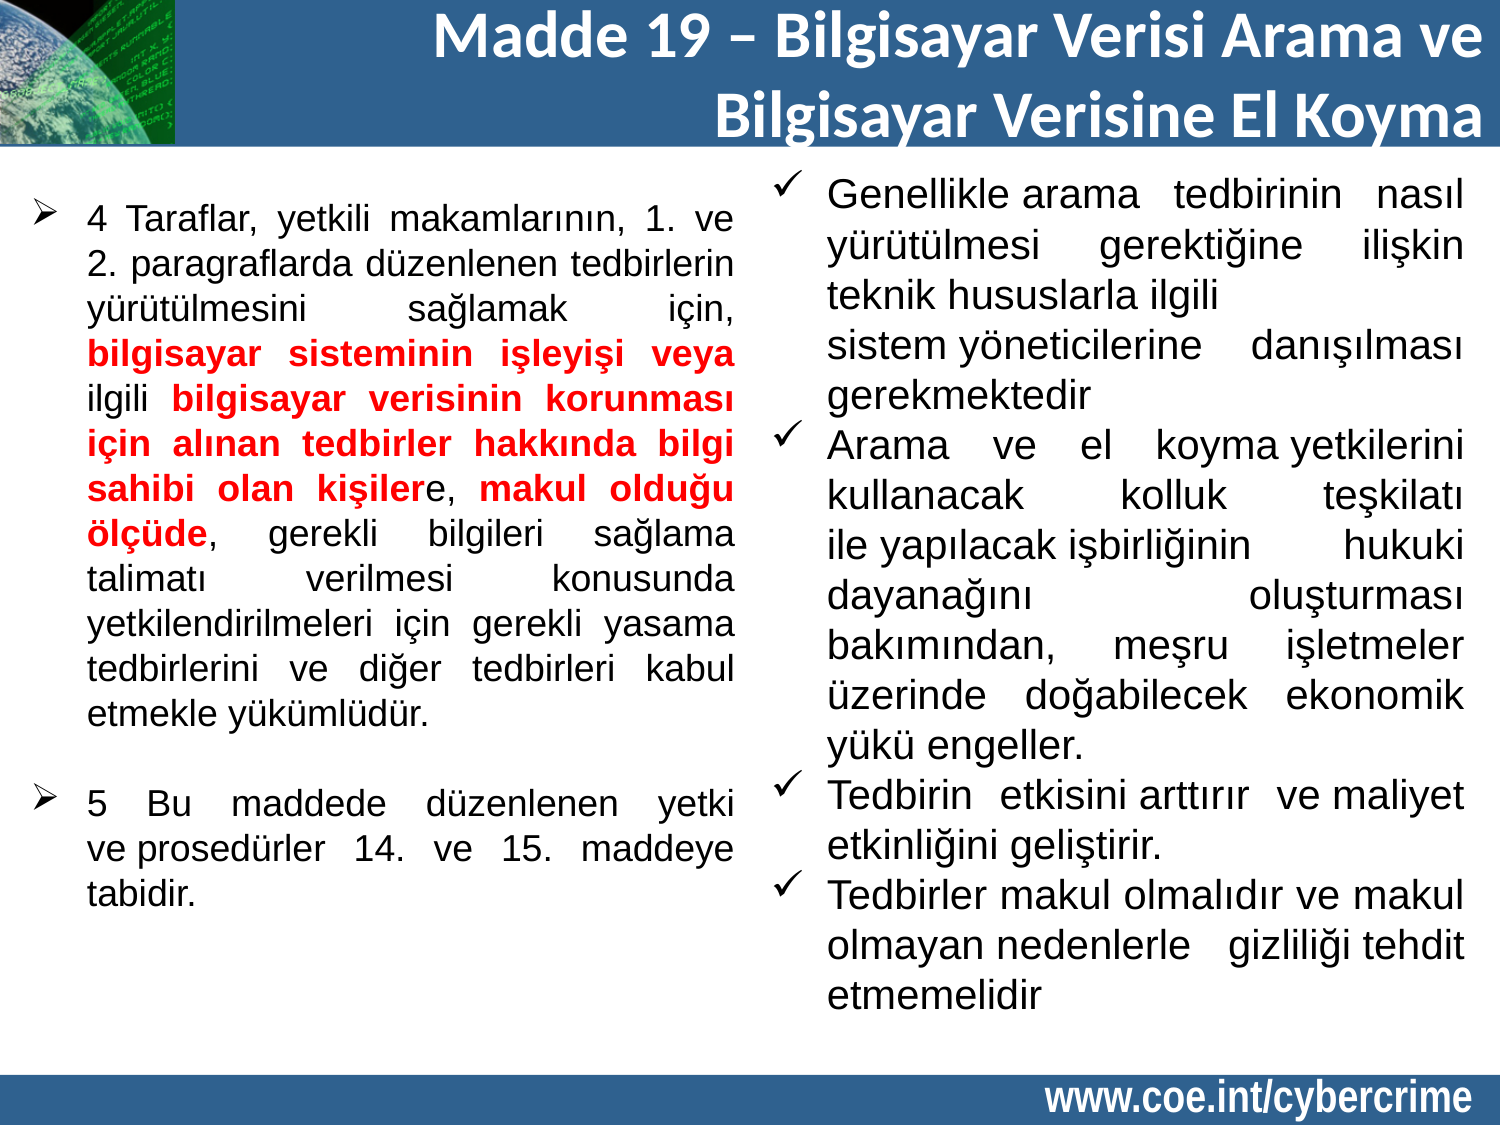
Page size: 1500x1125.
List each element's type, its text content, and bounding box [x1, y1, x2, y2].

text_box 4 Taraflar, yetkili makamlarının, 1. ve 2. paragraflarda düzenlenen tedbirlerin yürütülmesini sağlamak için, bilgisayar sisteminin işleyişi veya ilgili bilgisayar verisinin korunması için alınan tedbirler hakkında bilgi sahibi olan kişilere, makul olduğu ölçüde, gerekli bilgileri sağlama talimatı verilmesi konusunda yetkilendirilmeleri için gerekli yasama tedbirlerini ve diğer tedbirleri kabul etmekle yükümlüdür. 5 Bu maddede düzenlenen yetki ve prosedürler 14. ve 15. maddeye tabidir. [15, 186, 750, 967]
text_box [0, 1073, 1030, 1125]
text_box Madde 19 – Bilgisayar Verisi Arama ve Bilgisayar Verisine El Koyma [177, 0, 1500, 149]
picture [0, 0, 175, 144]
text_box www.coe.int/cybercrime [1030, 1059, 1500, 1125]
text_box Genellikle arama tedbirinin nasıl yürütülmesi gerektiğine ilişkin teknik hususlarla ilgili sistem yöneticilerine danışılması gerekmektedir Arama ve el koyma yetkilerini kullanacak kolluk teşkilatı ile yapılacak işbirliğinin hukuki dayanağını oluşturması bakımından, meşru işletmeler üzerinde doğabilecek ekonomik yükü engeller. Tedbirin etkisini arttırır ve maliyet etkinliğini geliştirir. Tedbirler makul olmalıdır ve makul olmayan nedenlerle gizliliği tehdit etmemelidir [755, 159, 1480, 1026]
